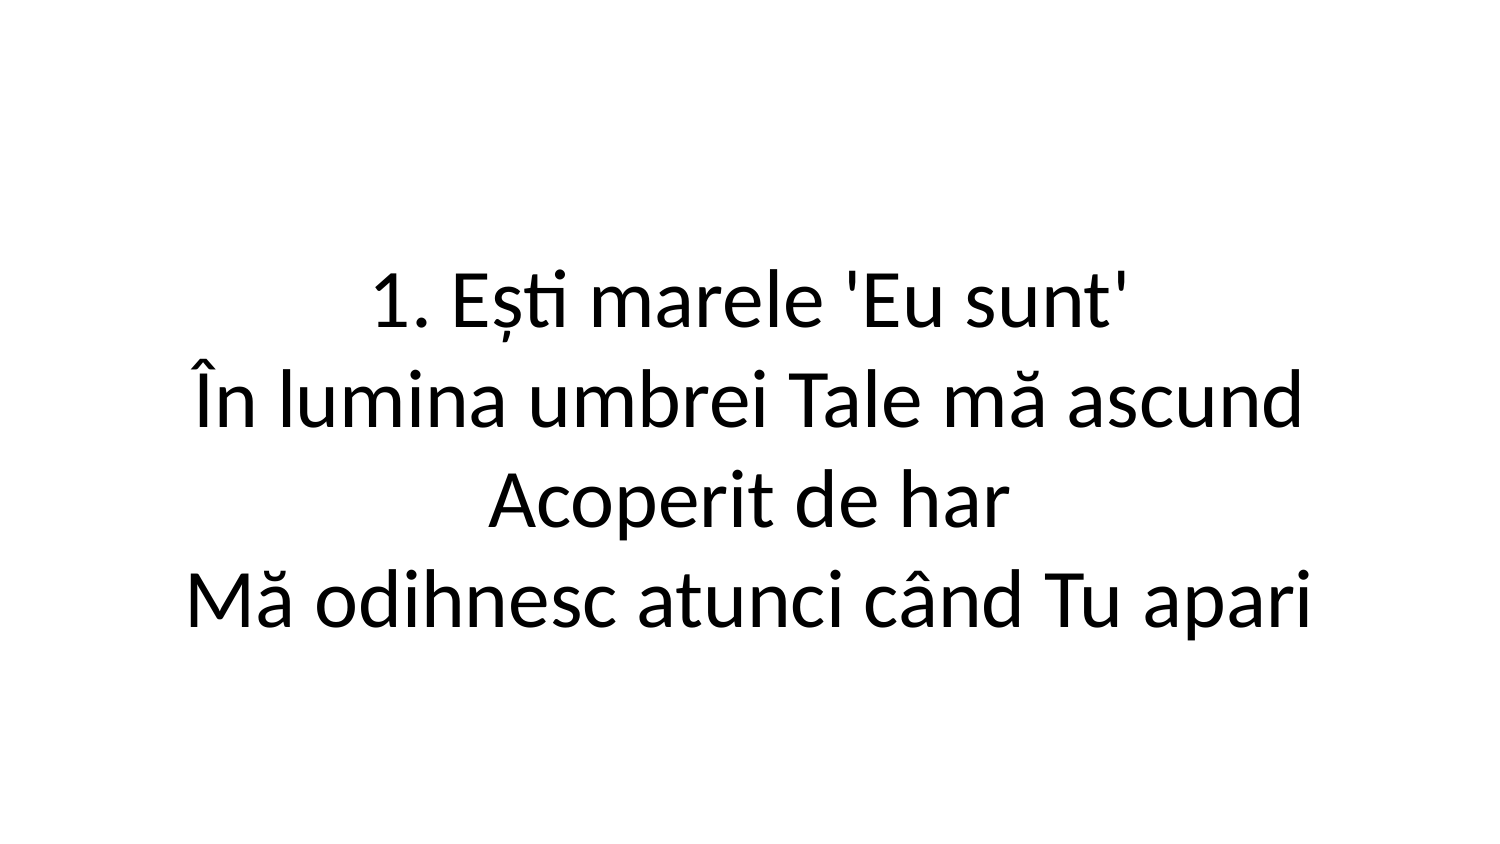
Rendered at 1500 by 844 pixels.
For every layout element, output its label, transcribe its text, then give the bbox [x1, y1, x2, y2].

text_box 1. Ești marele 'Eu sunt' În lumina umbrei Tale mă ascund Acoperit de har Mă odihnesc atunci când Tu apari [169, 192, 1330, 652]
